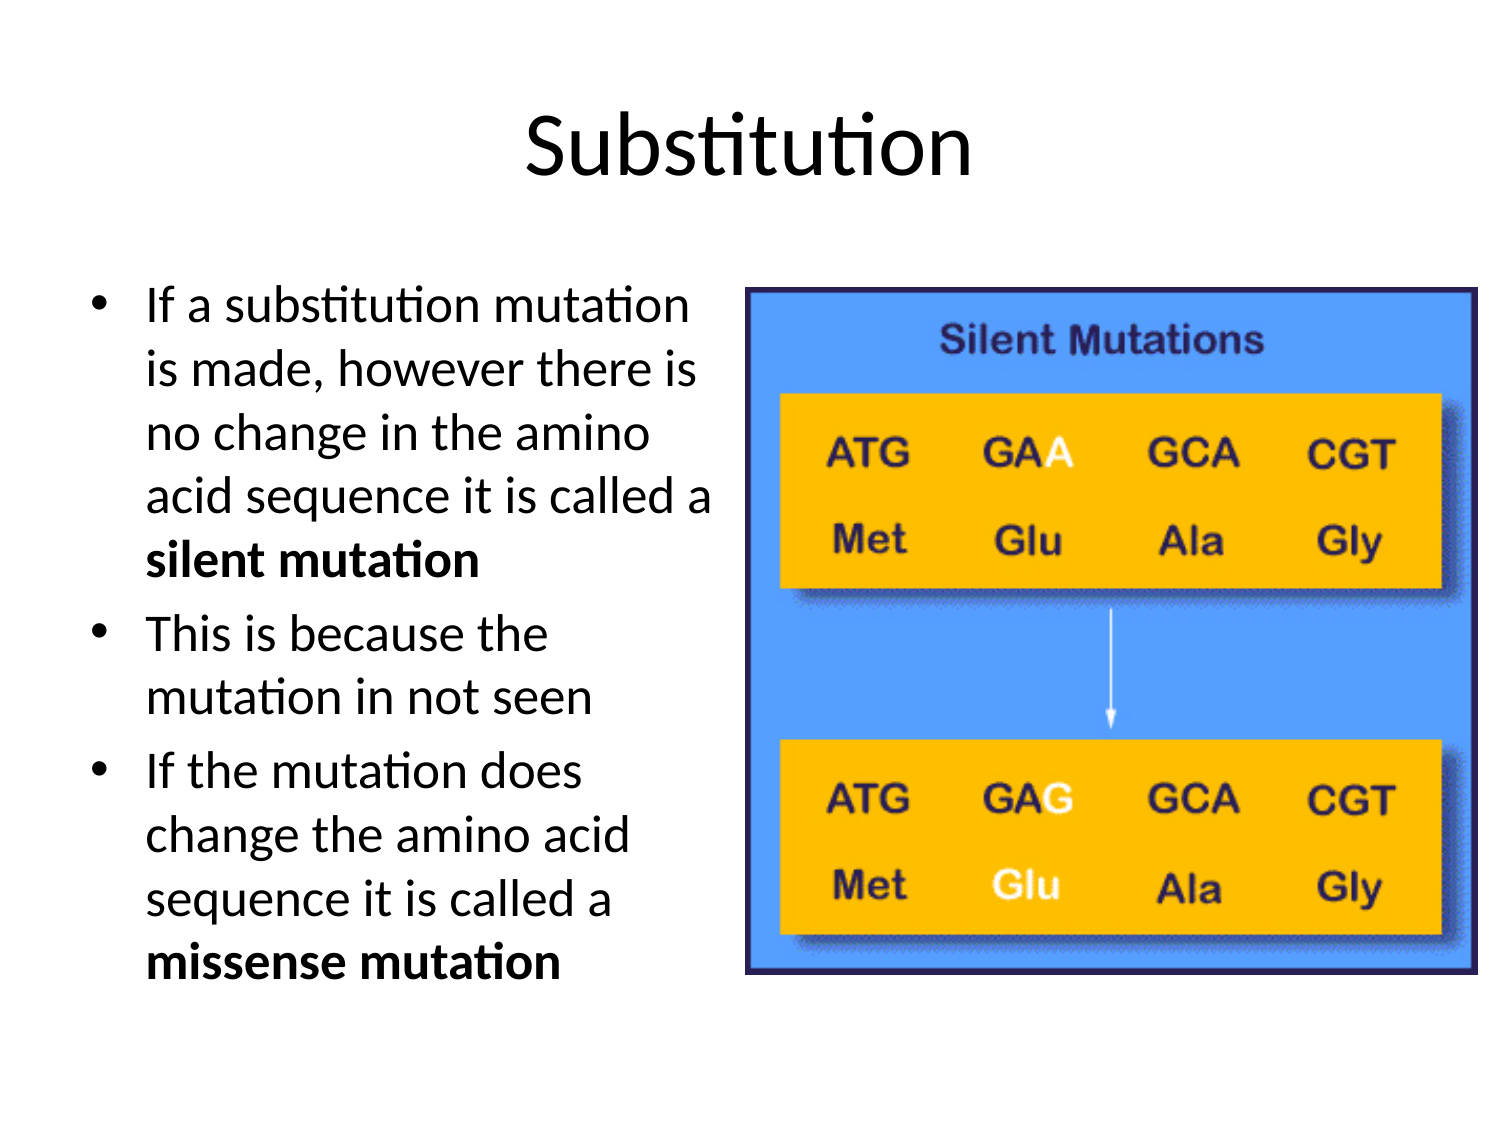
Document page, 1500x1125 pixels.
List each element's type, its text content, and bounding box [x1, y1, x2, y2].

list If a substitution mutation is made, however there is no change in the amino acid sequence it is called a silent mutation This is because the mutation in not seen If the mutation does change the amino acid sequence it is called a missense mutation [75, 262, 738, 1005]
picture [745, 287, 1478, 976]
title Substitution [75, 45, 1425, 233]
